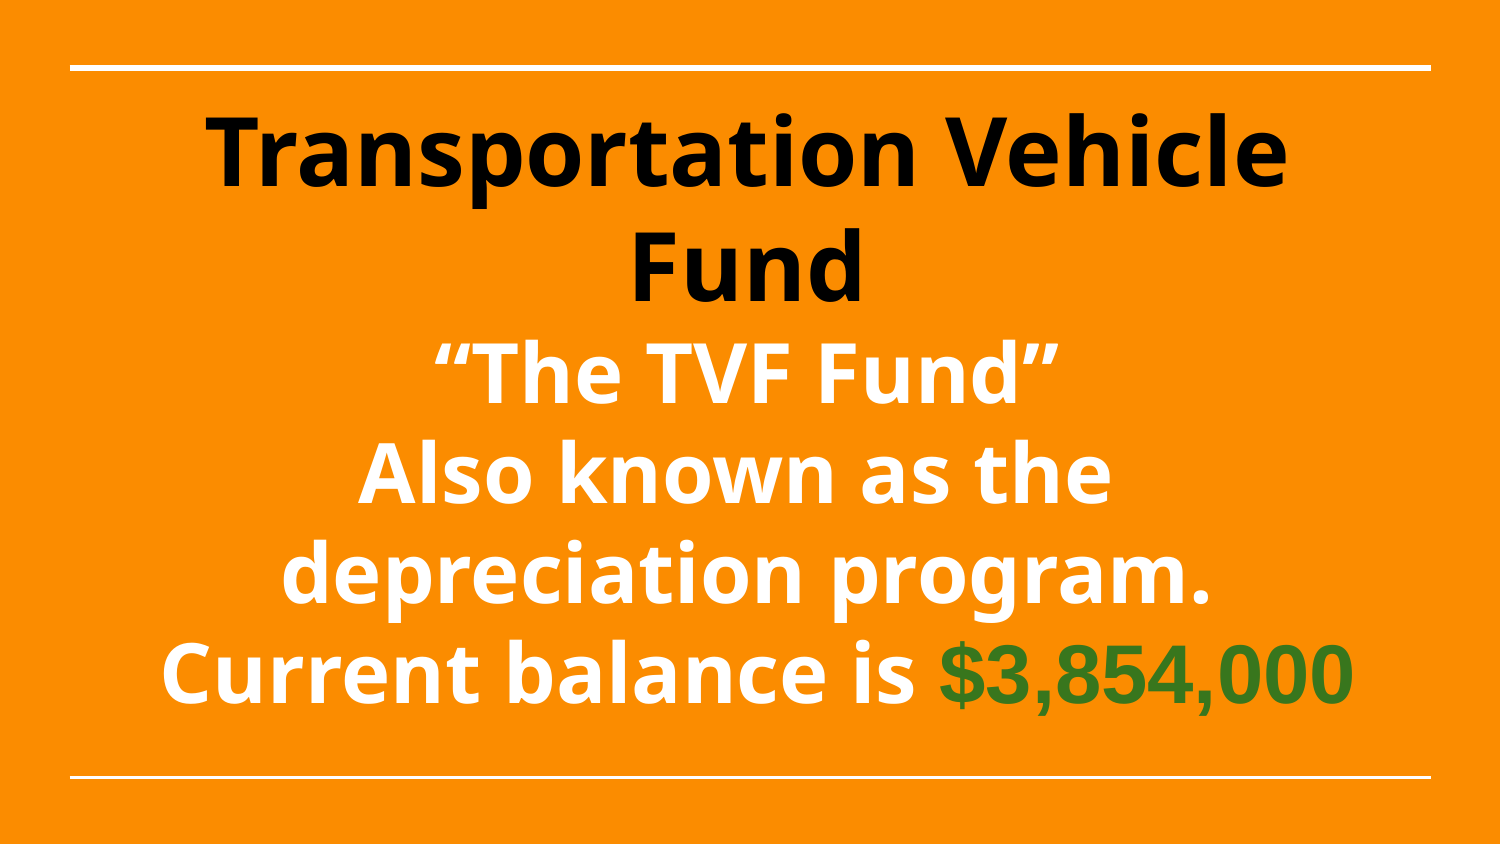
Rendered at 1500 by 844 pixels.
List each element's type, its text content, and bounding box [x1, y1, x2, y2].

title Transportation Vehicle Fund “The TVF Fund” Also known as the depreciation program. Current balance is $3,854,000 [66, 45, 1428, 767]
